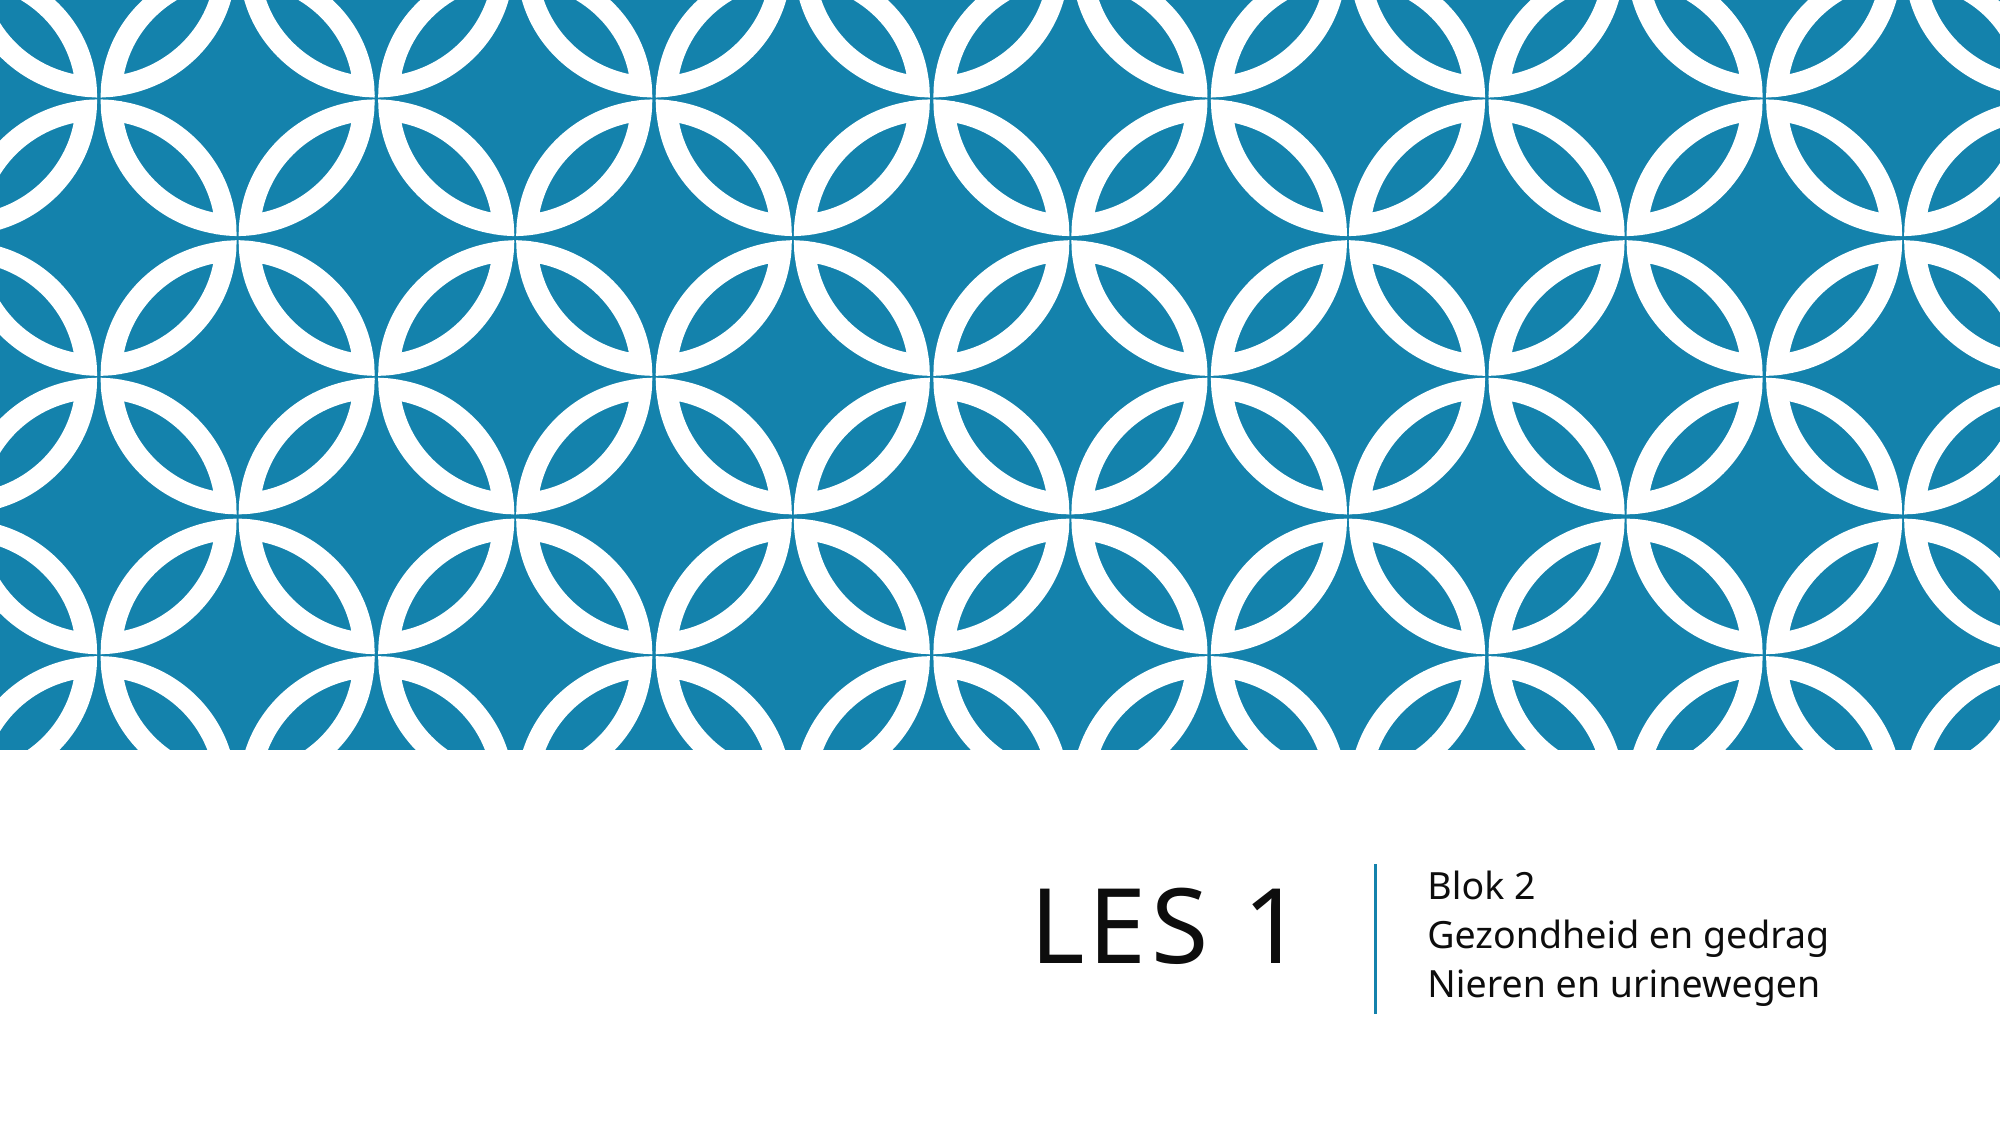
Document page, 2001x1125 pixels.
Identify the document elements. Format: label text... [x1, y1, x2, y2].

title Les 1 [75, 813, 1350, 1054]
subtitle Blok 2 Gezondheid en gedrag Nieren en urinewegen [1412, 813, 1938, 1054]
